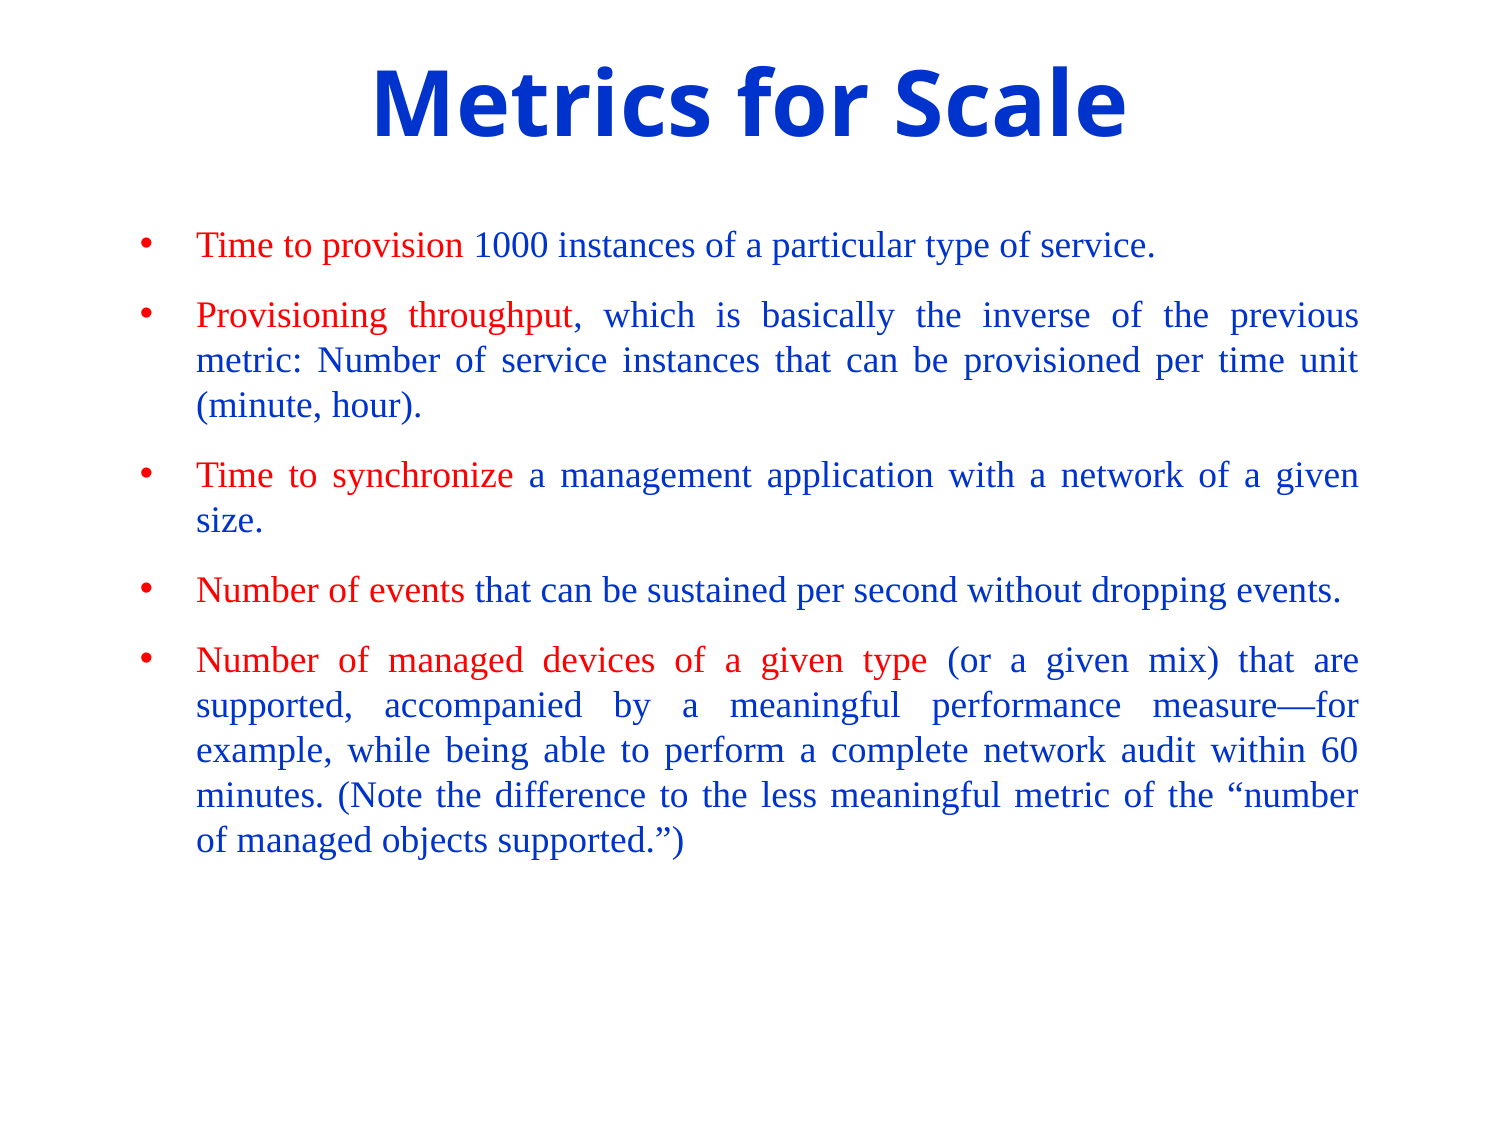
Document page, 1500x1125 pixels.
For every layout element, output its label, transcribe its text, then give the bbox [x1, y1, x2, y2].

title Metrics for Scale [0, 24, 1500, 175]
text_box Time to provision 1000 instances of a particular type of service. Provisioning throughput, which is basically the inverse of the previous metric: Number of service instances that can be provisioned per time unit (minute, hour). Time to synchronize a management application with a network of a given size. Number of events that can be sustained per second without dropping events. Number of managed devices of a given type (or a given mix) that are supported, accompanied by a meaningful performance measure—for example, while being able to perform a complete network audit within 60 minutes. (Note the difference to the less meaningful metric of the “number of managed objects supported.”) [125, 212, 1375, 868]
